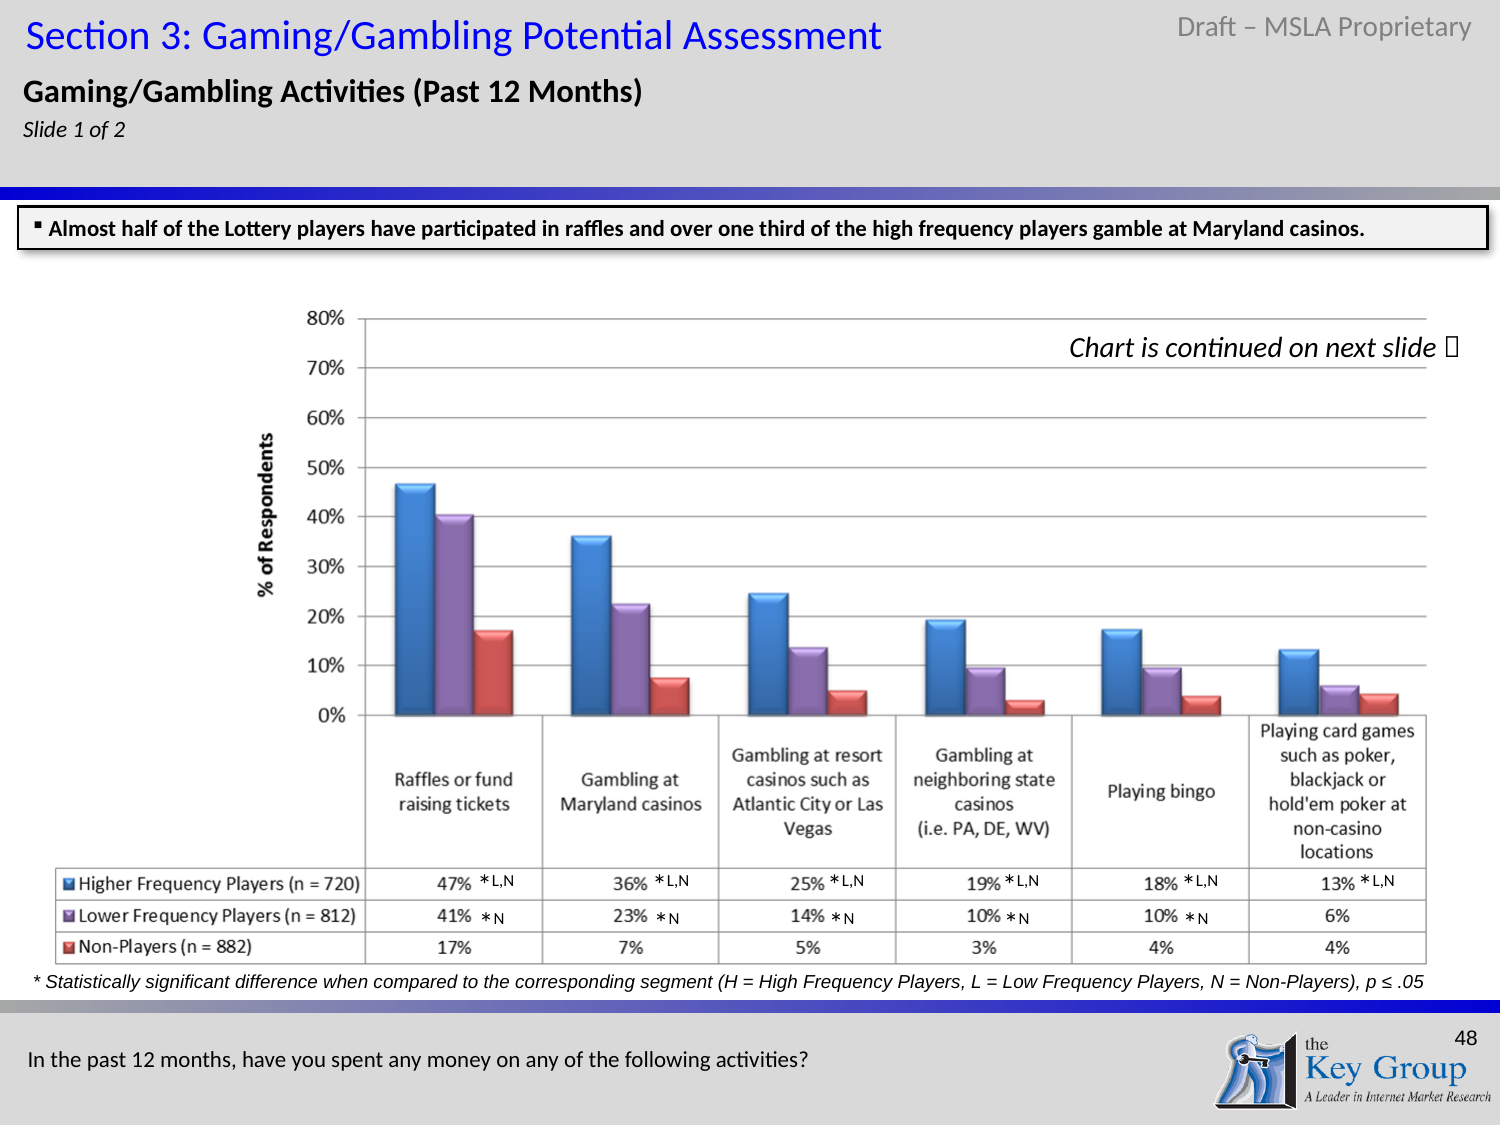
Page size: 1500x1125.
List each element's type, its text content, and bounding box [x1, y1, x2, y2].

text_box * Statistically significant difference when compared to the corresponding segment (H = High Frequency Players, L = Low Frequency Players, N = Non-Players), p ≤ .05 [0, 962, 1438, 1023]
list Section 3: Gaming/Gambling Potential Assessment [10, 0, 1500, 62]
table_cell 47% [920, 188, 925, 200]
text_box Draft – MSLA Proprietary [1162, 0, 1500, 50]
list In the past 12 months, have you spent any money on any of the following activities? [12, 1037, 1188, 1086]
list Gaming/Gambling Activities (Past 12 Months) Slide 1 of 2 [8, 62, 1500, 150]
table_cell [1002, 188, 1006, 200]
picture [1212, 1017, 1500, 1111]
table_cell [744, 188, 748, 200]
text_box Chart is continued on next slide  [1454, 320, 1482, 371]
text_box Almost half of the Lottery players have participated in raffles and over one third of the high frequency players gamble at Maryland casinos. [18, 206, 1488, 249]
picture [18, 294, 1451, 975]
